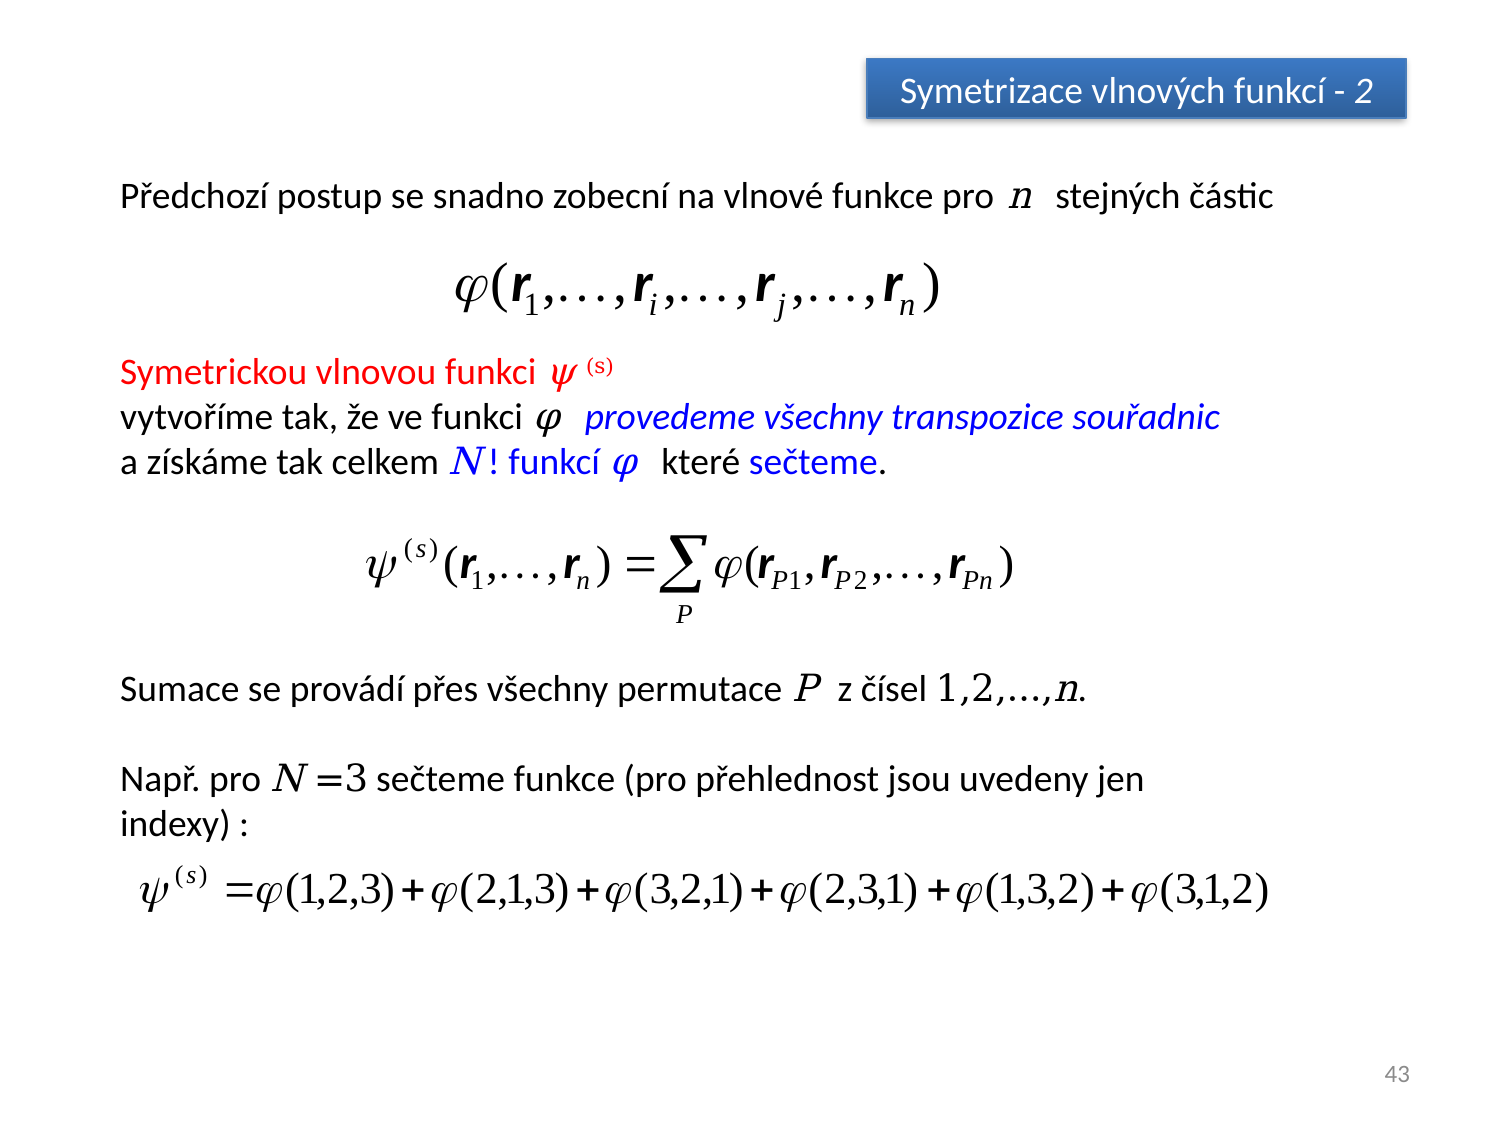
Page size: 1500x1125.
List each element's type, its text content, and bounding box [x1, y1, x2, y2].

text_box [447, 245, 950, 335]
text_box Symetrizace vlnových funkcí - 2 [866, 58, 1407, 119]
text_box Sumace se provádí přes všechny permutace P z čísel 1,2,…,n. Např. pro N =3 sečteme funkce (pro přehlednost jsou uvedeny jen indexy) : [105, 657, 1289, 852]
text_box Předchozí postup se snadno zobecní na vlnové funkce pro n stejných částic [105, 163, 1289, 224]
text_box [136, 855, 1278, 922]
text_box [363, 527, 1024, 633]
slide_number 43 [1074, 1042, 1425, 1103]
text_box Symetrickou vlnovou funkci ψ (s) vytvoříme tak, že ve funkci φ provedeme všechny transpozice souřadnic a získáme tak celkem N ! funkcí φ které sečteme. [105, 339, 1289, 490]
